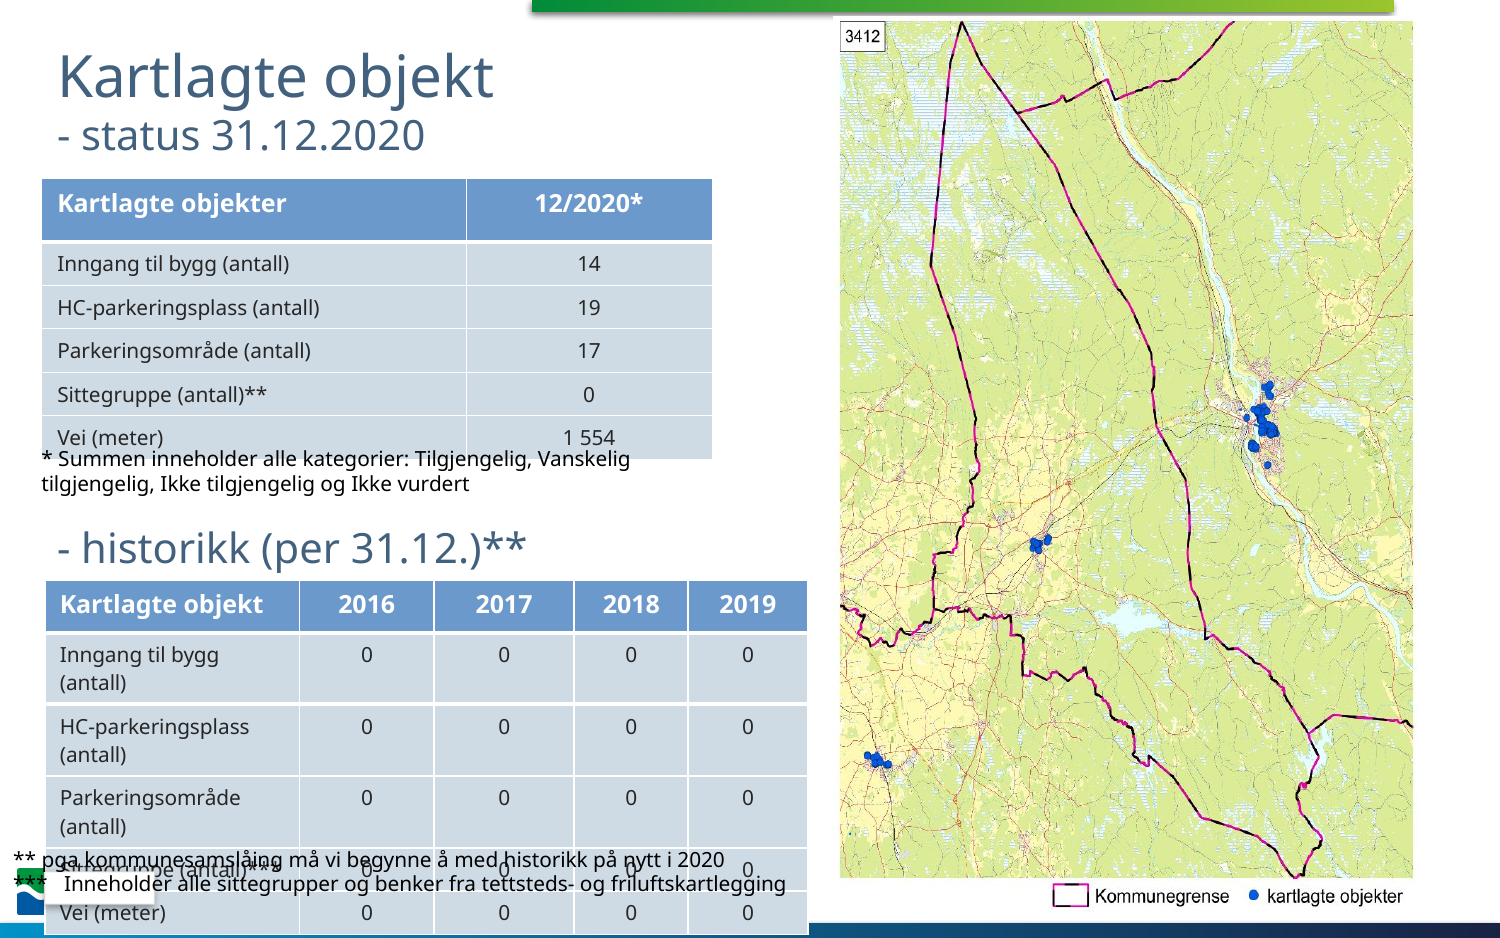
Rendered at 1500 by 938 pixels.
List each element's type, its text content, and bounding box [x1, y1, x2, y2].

table_cell 0 [575, 777, 687, 838]
table_cell 0 [435, 635, 573, 702]
table_cell HC-parkeringsplass (antall) [42, 286, 466, 328]
table_cell HC-parkeringsplass (antall) [46, 706, 299, 775]
table_cell Parkeringsområde (antall) [42, 329, 466, 372]
table_cell 0 [575, 635, 687, 702]
table_cell 0 [300, 706, 433, 775]
text_box - historikk (per 31.12.)** [42, 496, 828, 580]
table_header 2019 [689, 581, 807, 631]
table_cell Vei (meter) [42, 416, 466, 438]
picture [833, 16, 1419, 913]
table_header 2016 [300, 581, 433, 631]
table_cell Parkeringsområde (antall) [46, 777, 299, 838]
table_cell 14 [467, 244, 712, 285]
table_cell 0 [435, 777, 573, 838]
table_header 12/2020* [467, 179, 712, 240]
table_cell Inngang til bygg (antall) [46, 635, 299, 702]
table_cell 0 [300, 777, 433, 838]
table_cell 0 [435, 706, 573, 775]
table_header Kartlagte objekter [42, 179, 466, 240]
table_cell 19 [467, 286, 712, 328]
table_cell 0 [689, 706, 807, 775]
table_cell 0 [435, 904, 573, 934]
table_cell Sittegruppe (antall)** [42, 373, 466, 415]
table_cell 0 [689, 892, 807, 934]
table_cell 0 [689, 777, 807, 847]
text_box Kartlagte objekt - status 31.12.2020 [42, 24, 828, 167]
table_cell 0 [300, 635, 433, 702]
table_cell 1 554 [467, 416, 712, 459]
table_cell Inngang til bygg (antall) [42, 244, 466, 285]
table_cell 17 [467, 329, 712, 372]
table_header Kartlagte objekt [46, 581, 299, 631]
table_header 2017 [435, 581, 573, 631]
text_box ** pga kommunesamslåing må vi begynne å med historikk på nytt i 2020 *** Inneholder alle sittegrupper og benker fra tettsteds- og friluftskartlegging [0, 838, 802, 904]
table_cell 0 [300, 904, 433, 934]
table_header 2018 [575, 581, 687, 631]
text_box * Summen inneholder alle kategorier: Tilgjengelig, Vanskelig tilgjengelig, Ikke tilgjengelig og Ikke vurdert [26, 438, 711, 504]
table_cell Vei (meter) [46, 904, 299, 934]
table_cell 0 [575, 706, 687, 775]
table_cell 0 [802, 849, 807, 890]
table_cell 0 [689, 635, 807, 702]
table_cell 0 [575, 904, 687, 934]
table_cell 0 [467, 373, 712, 415]
